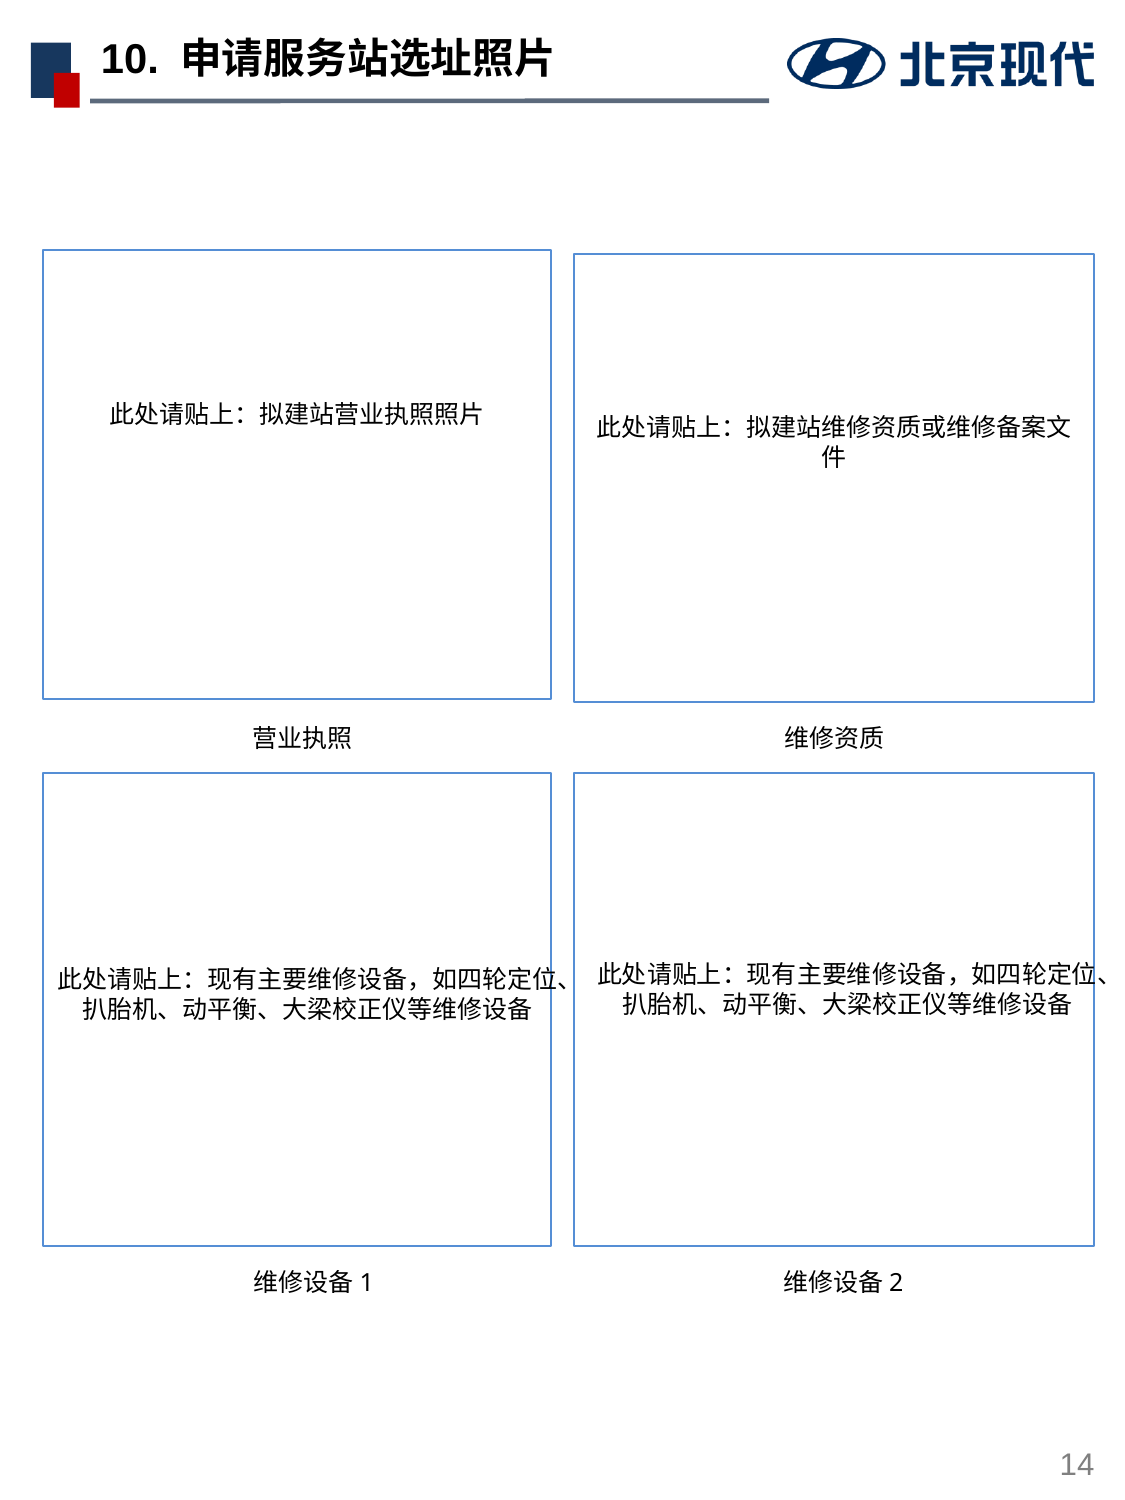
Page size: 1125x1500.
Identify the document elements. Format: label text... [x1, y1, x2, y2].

text_box [41, 771, 553, 955]
text_box 此处请贴上：现有主要维修设备，如四轮定位、扒胎机、动平衡、大梁校正仪等维修设备 [41, 955, 575, 1031]
text_box 此处请贴上：拟建站维修资质或维修备案文件 [574, 403, 1094, 479]
text_box [572, 771, 1096, 1248]
picture [787, 38, 1094, 89]
text_box [572, 252, 1096, 705]
title 10. 申请服务站选址照片 [90, 17, 823, 88]
text_box 此处请贴上：现有主要维修设备，如四轮定位、扒胎机、动平衡、大梁校正仪等维修设备 [580, 950, 1114, 1026]
text_box 维修资质 [550, 714, 1118, 762]
text_box [41, 248, 553, 701]
text_box 此处请贴上：拟建站营业执照照片 [42, 391, 551, 436]
text_box 维修设备1 [90, 1257, 538, 1305]
text_box 营业执照 [149, 714, 457, 762]
text_box 维修设备2 [656, 1257, 1030, 1305]
text_box [41, 1031, 553, 1248]
